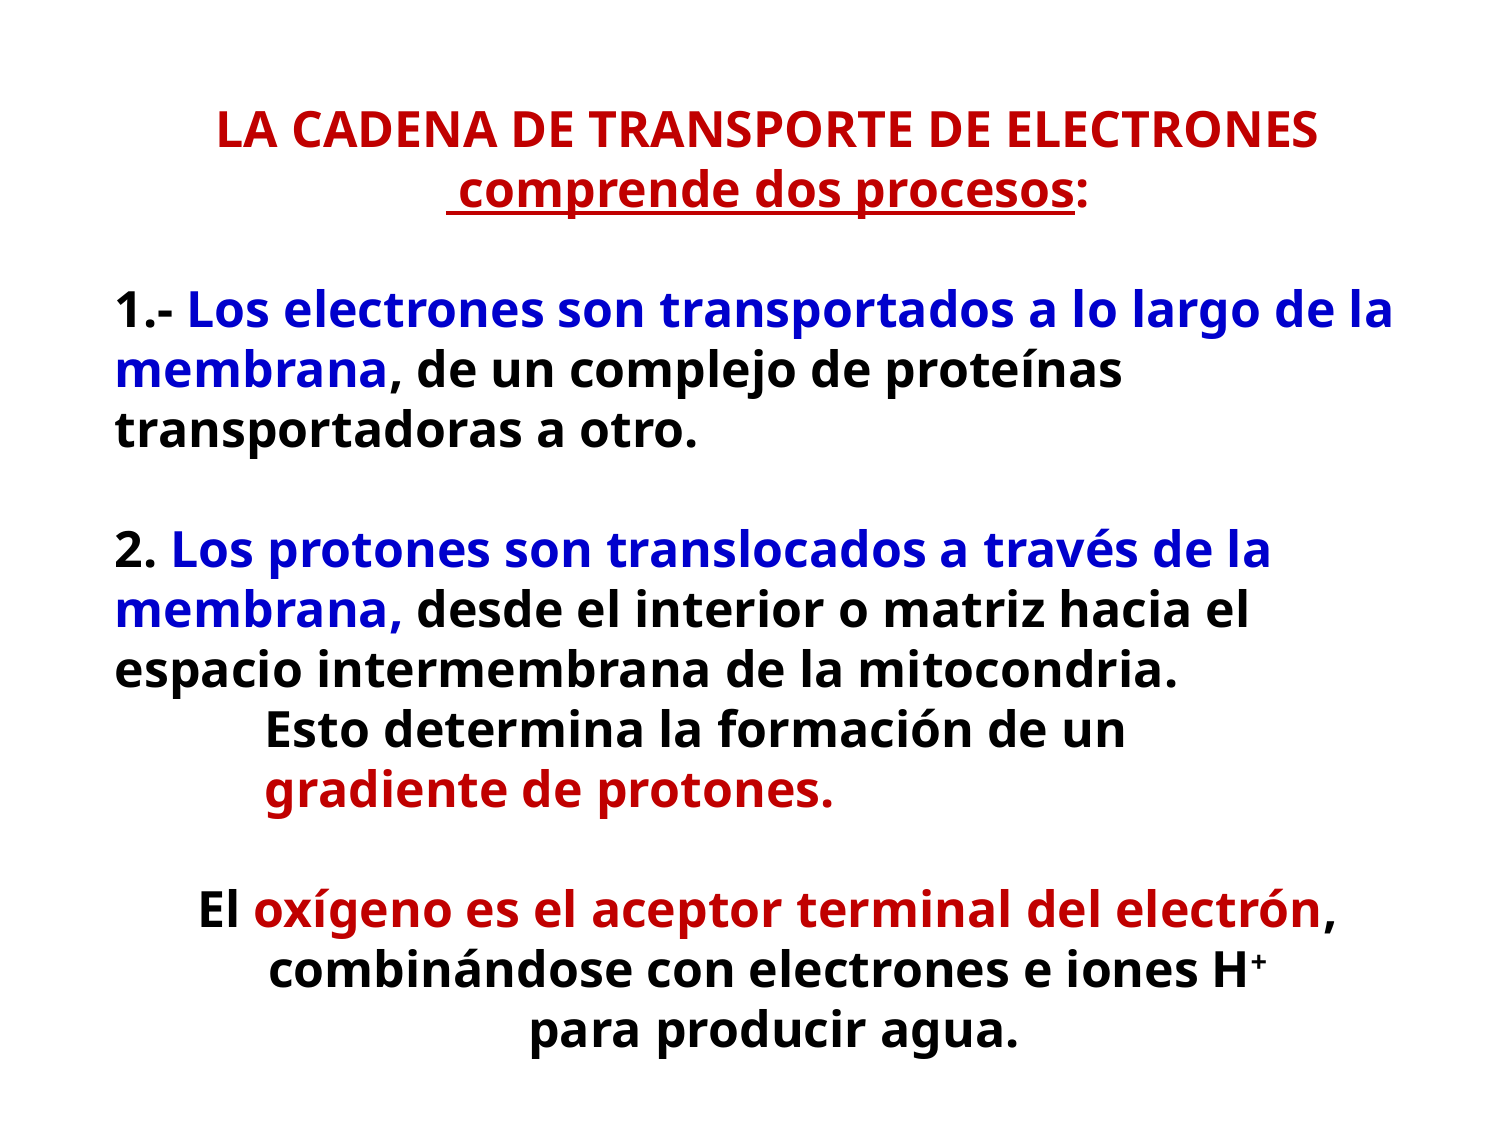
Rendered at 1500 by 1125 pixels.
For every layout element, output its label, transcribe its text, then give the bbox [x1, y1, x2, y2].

text_box LA CADENA DE TRANSPORTE DE ELECTRONES comprende dos procesos: 1.- Los electrones son transportados a lo largo de la membrana, de un complejo de proteínas transportadoras a otro. 2. Los protones son translocados a través de la membrana, desde el interior o matriz hacia el espacio intermembrana de la mitocondria. Esto determina la formación de un gradiente de protones. El oxígeno es el aceptor terminal del electrón, combinándose con electrones e iones H+ para producir agua. [100, 90, 1436, 1065]
